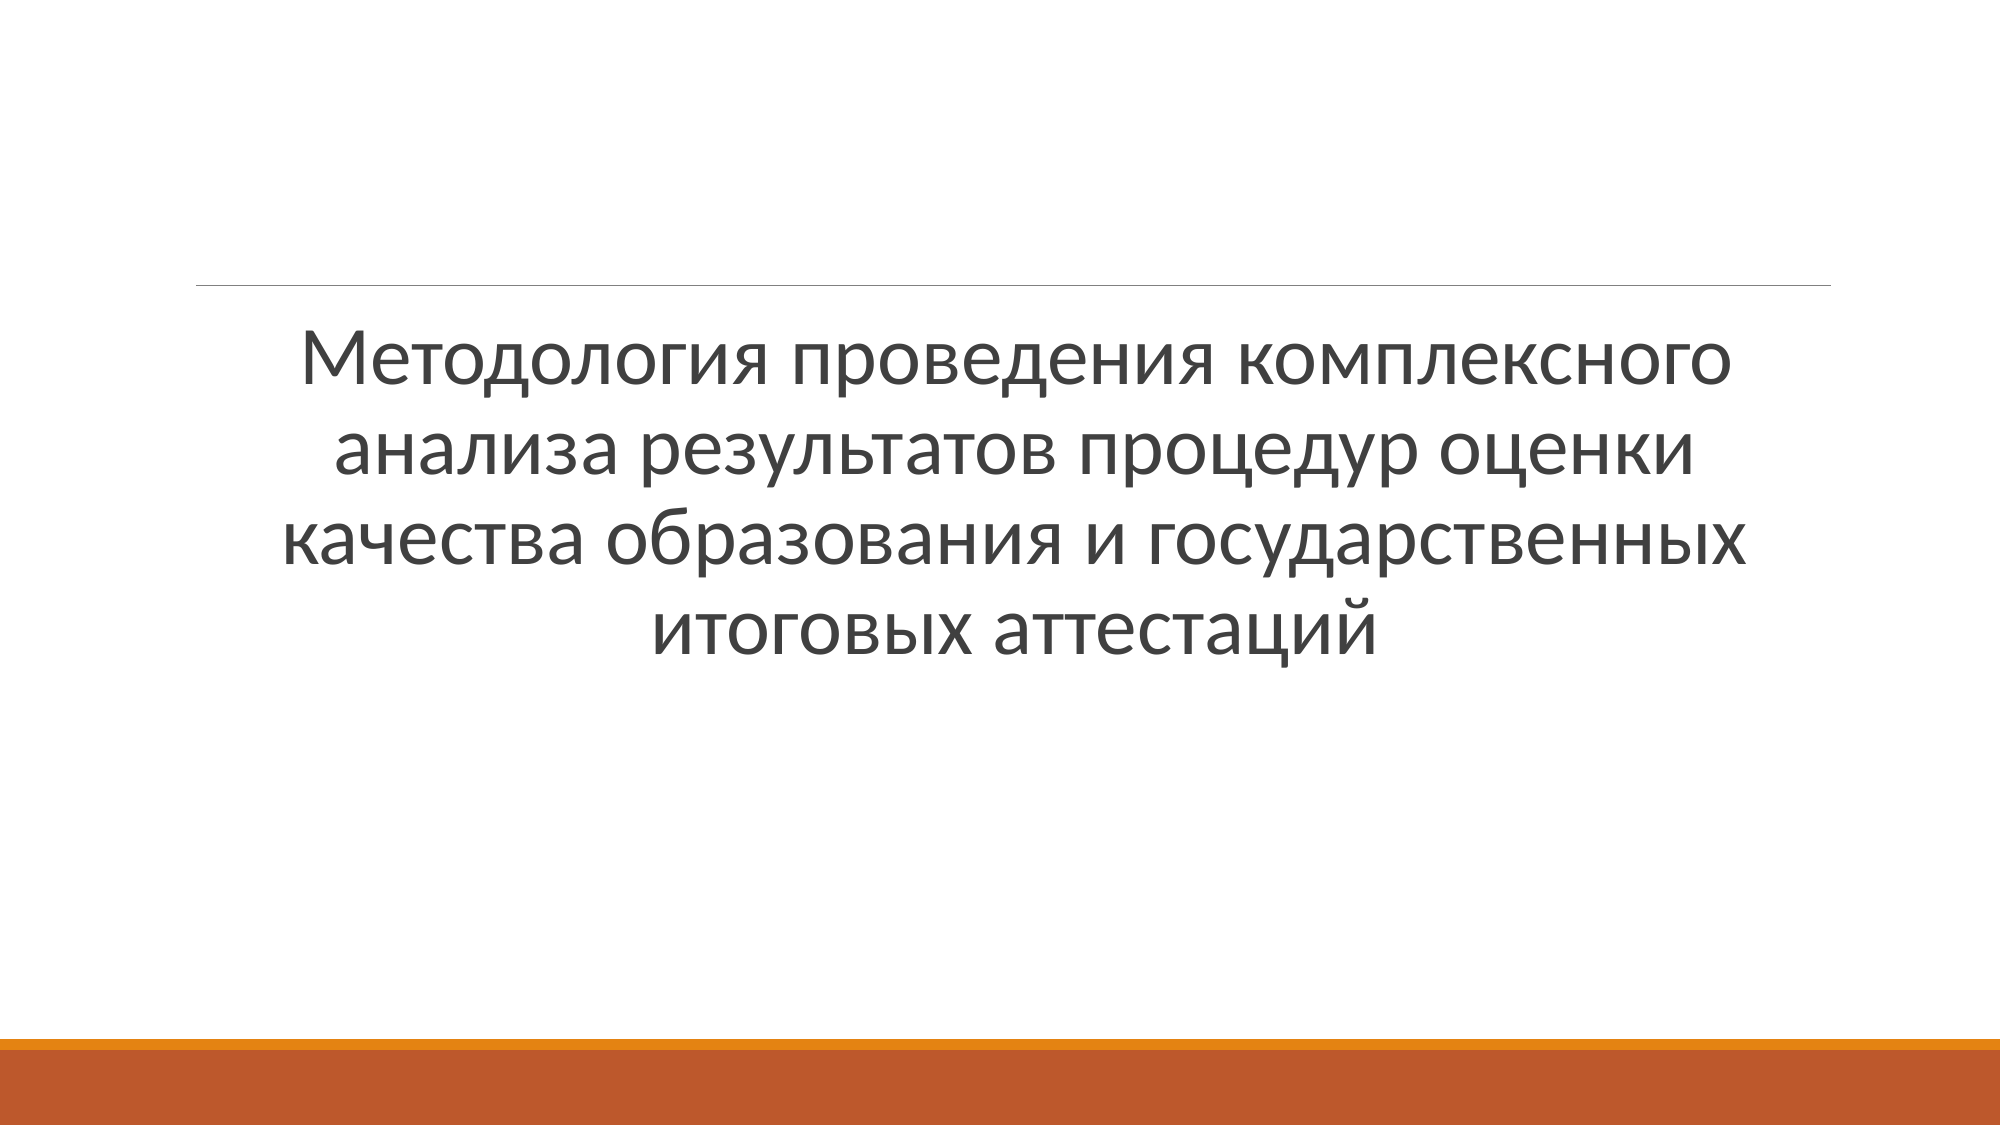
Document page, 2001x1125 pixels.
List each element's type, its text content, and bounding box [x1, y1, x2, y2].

list Методология проведения комплексного анализа результатов процедур оценки качества образования и государственных итоговых аттестаций [182, 305, 1833, 966]
